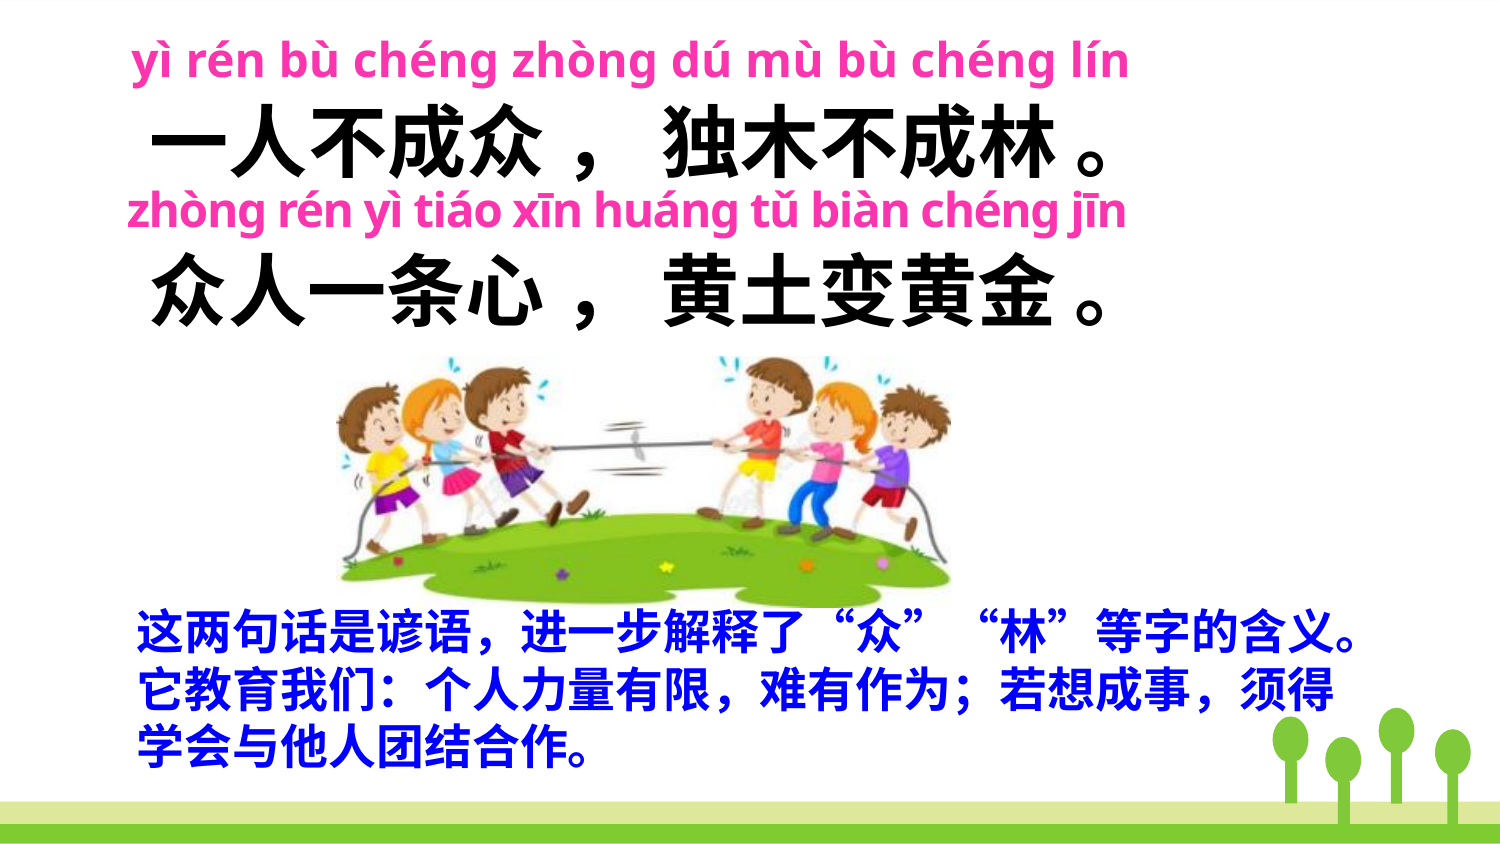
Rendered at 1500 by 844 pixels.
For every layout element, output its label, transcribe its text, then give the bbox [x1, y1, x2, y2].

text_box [0, 707, 1500, 844]
picture [0, 0, 1500, 707]
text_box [109, 21, 1231, 196]
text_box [44, 172, 1223, 345]
text_box 这两句话是谚语，进一步解释了“众”“林”等字的含义。它教育我们：个人力量有限，难有作为；若想成事，须得学会与他人团结合作。 [124, 621, 1359, 707]
